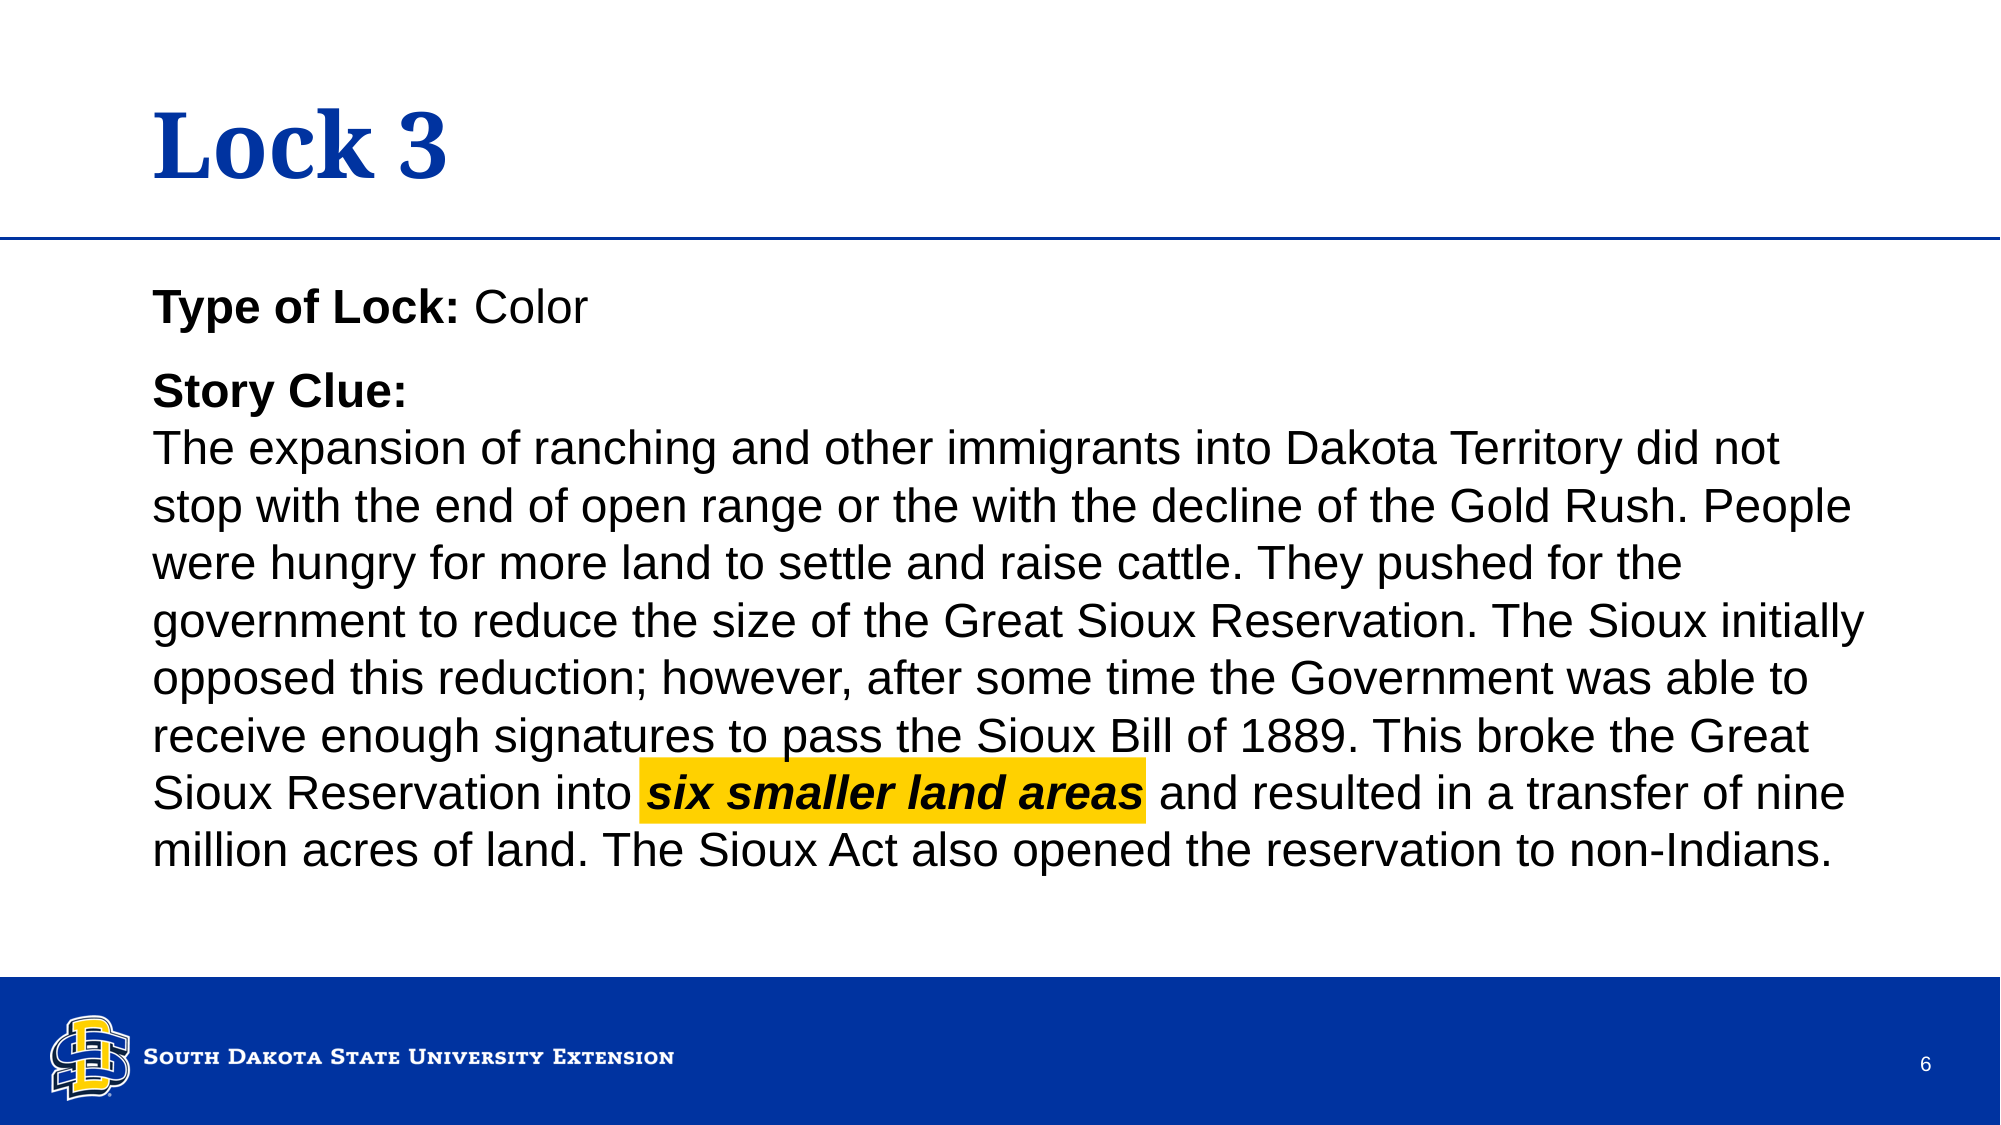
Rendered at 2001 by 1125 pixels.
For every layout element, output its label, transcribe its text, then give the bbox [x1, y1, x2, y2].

title Lock 3 – 1 [137, 59, 1863, 239]
picture [50, 1015, 674, 1101]
list Type of Lock: Color Story Clue: The expansion of ranching and other immigrants into Dakota Territory did not stop with the end of open range or the with the decline of the Gold Rush. People were hungry for more land to settle and raise cattle. They pushed for the government to reduce the size of the Great Sioux Reservation. The Sioux initially opposed this reduction; however, after some time the Government was able to receive enough signatures to pass the Sioux Bill of 1889. This broke the Great Sioux Reservation into six smaller land areas and resulted in a transfer of nine million acres of land. The Sioux Act also opened the reservation to non-Indians. [137, 262, 1890, 946]
